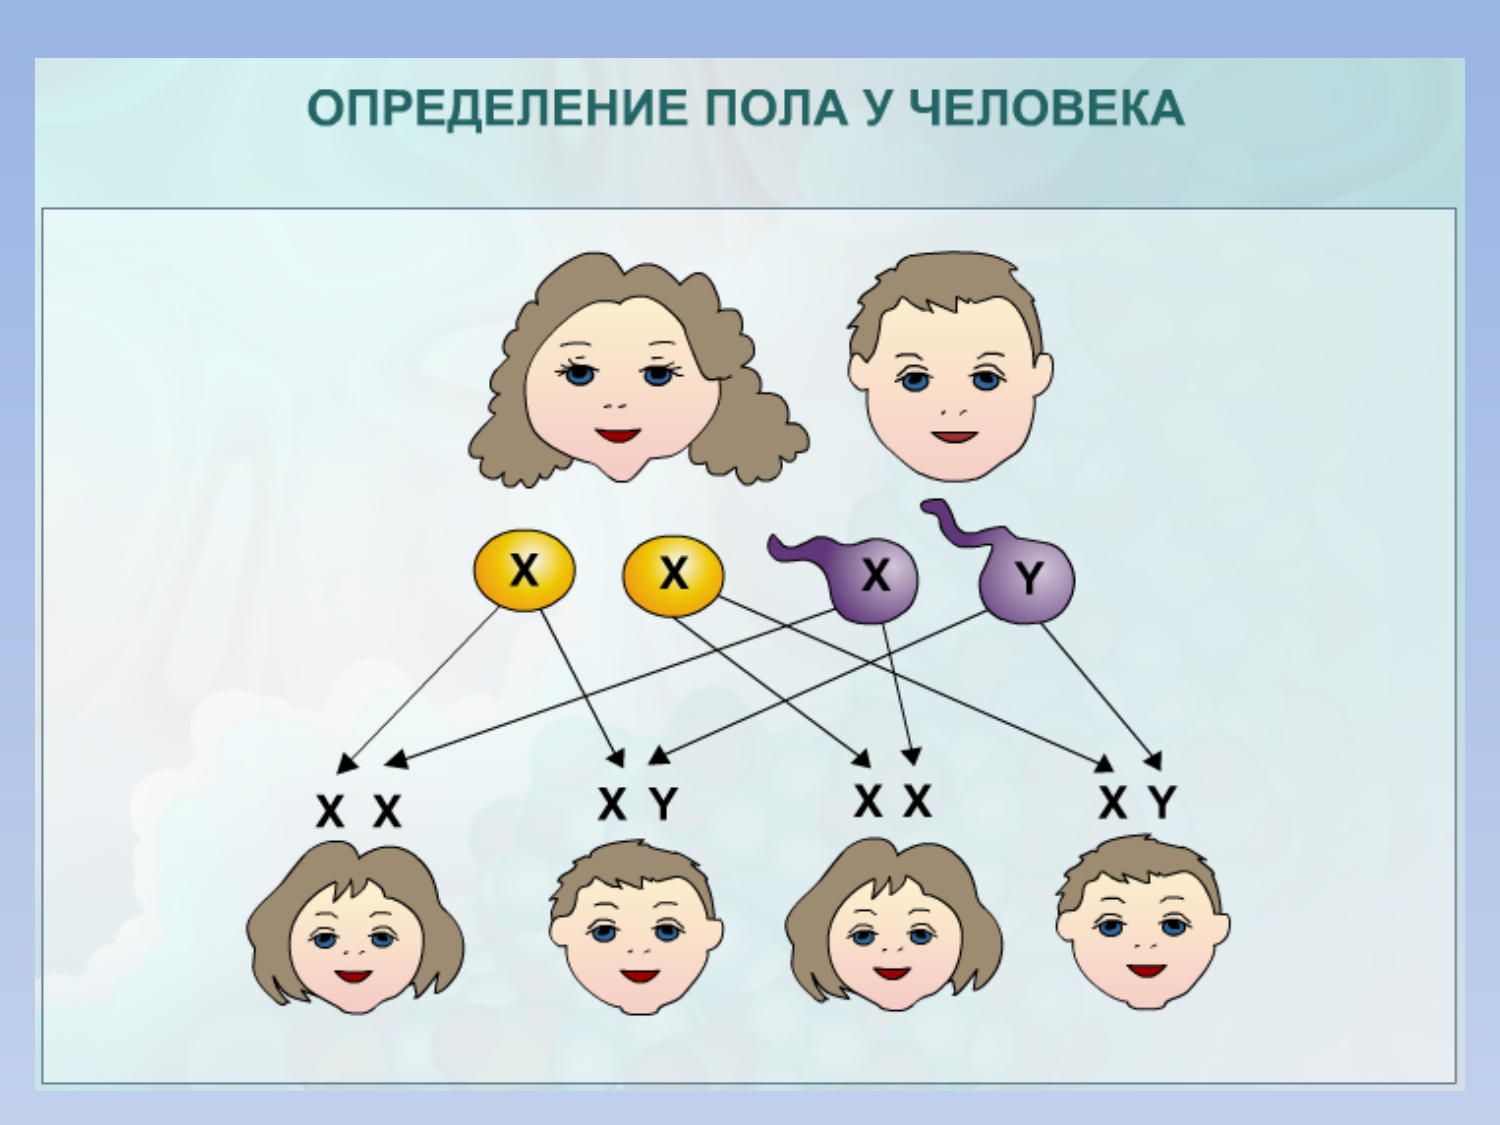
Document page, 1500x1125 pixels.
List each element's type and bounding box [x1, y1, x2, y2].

picture [34, 58, 1466, 1091]
